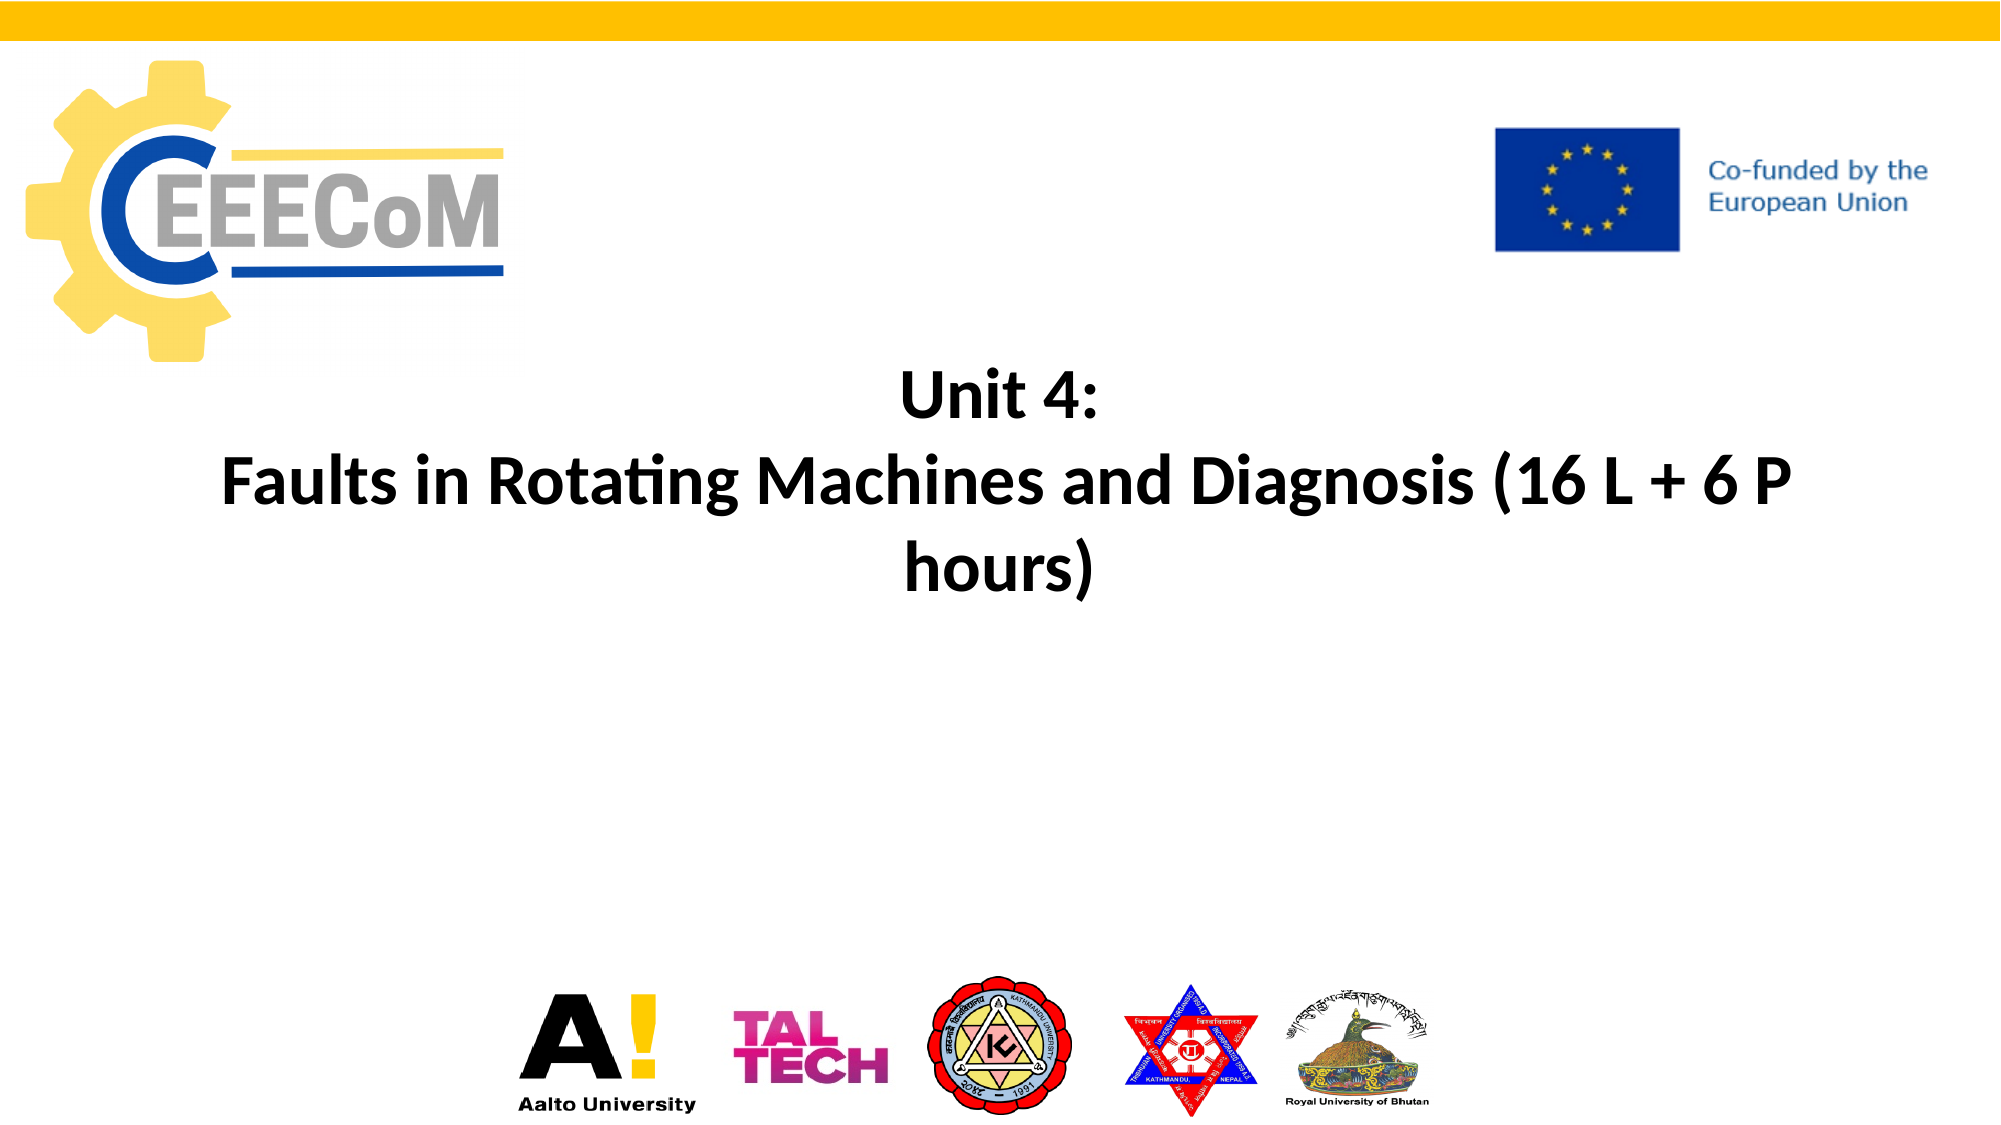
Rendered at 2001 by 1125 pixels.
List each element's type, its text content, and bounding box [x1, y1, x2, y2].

picture [16, 47, 525, 377]
picture [1487, 107, 1963, 267]
title Unit 4: Faults in Rotating Machines and Diagnosis (16 L + 6 P hours) [112, 337, 1888, 788]
picture [511, 976, 1434, 1124]
